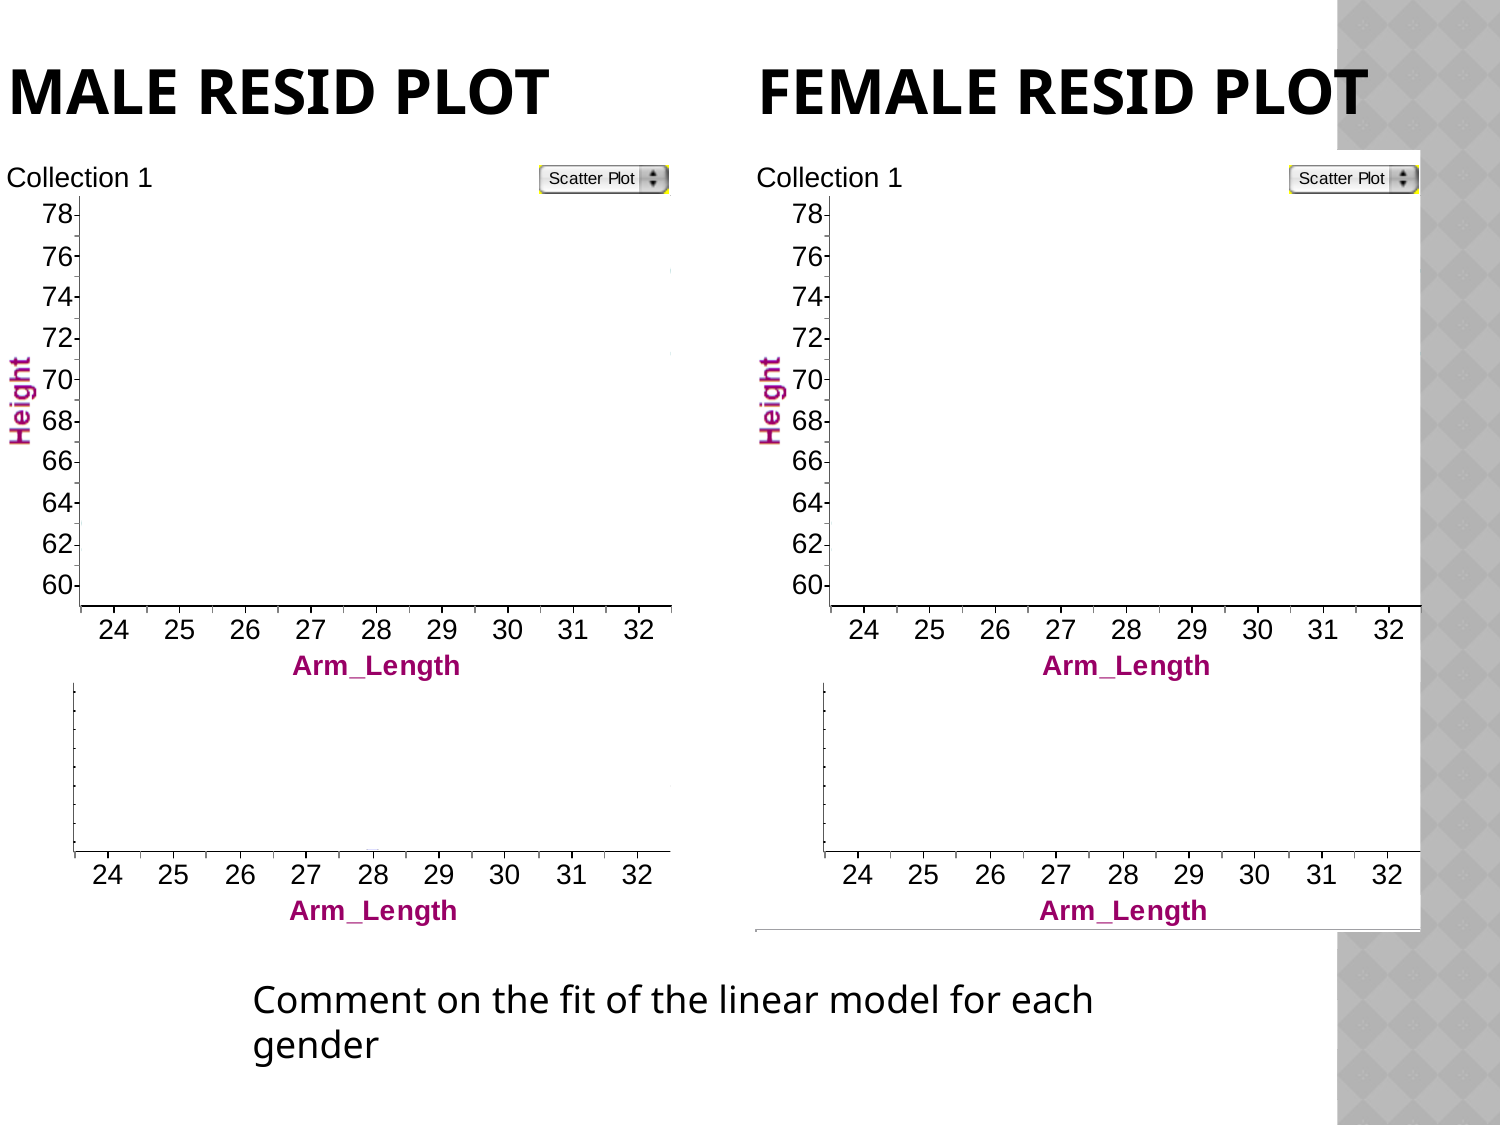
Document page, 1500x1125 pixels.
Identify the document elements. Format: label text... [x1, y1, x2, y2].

text_box Comment on the fit of the linear model for each gender [237, 968, 1111, 1074]
picture [0, 149, 673, 933]
title Male resid plot Female resid plot [0, 0, 1450, 128]
picture [749, 149, 1423, 933]
